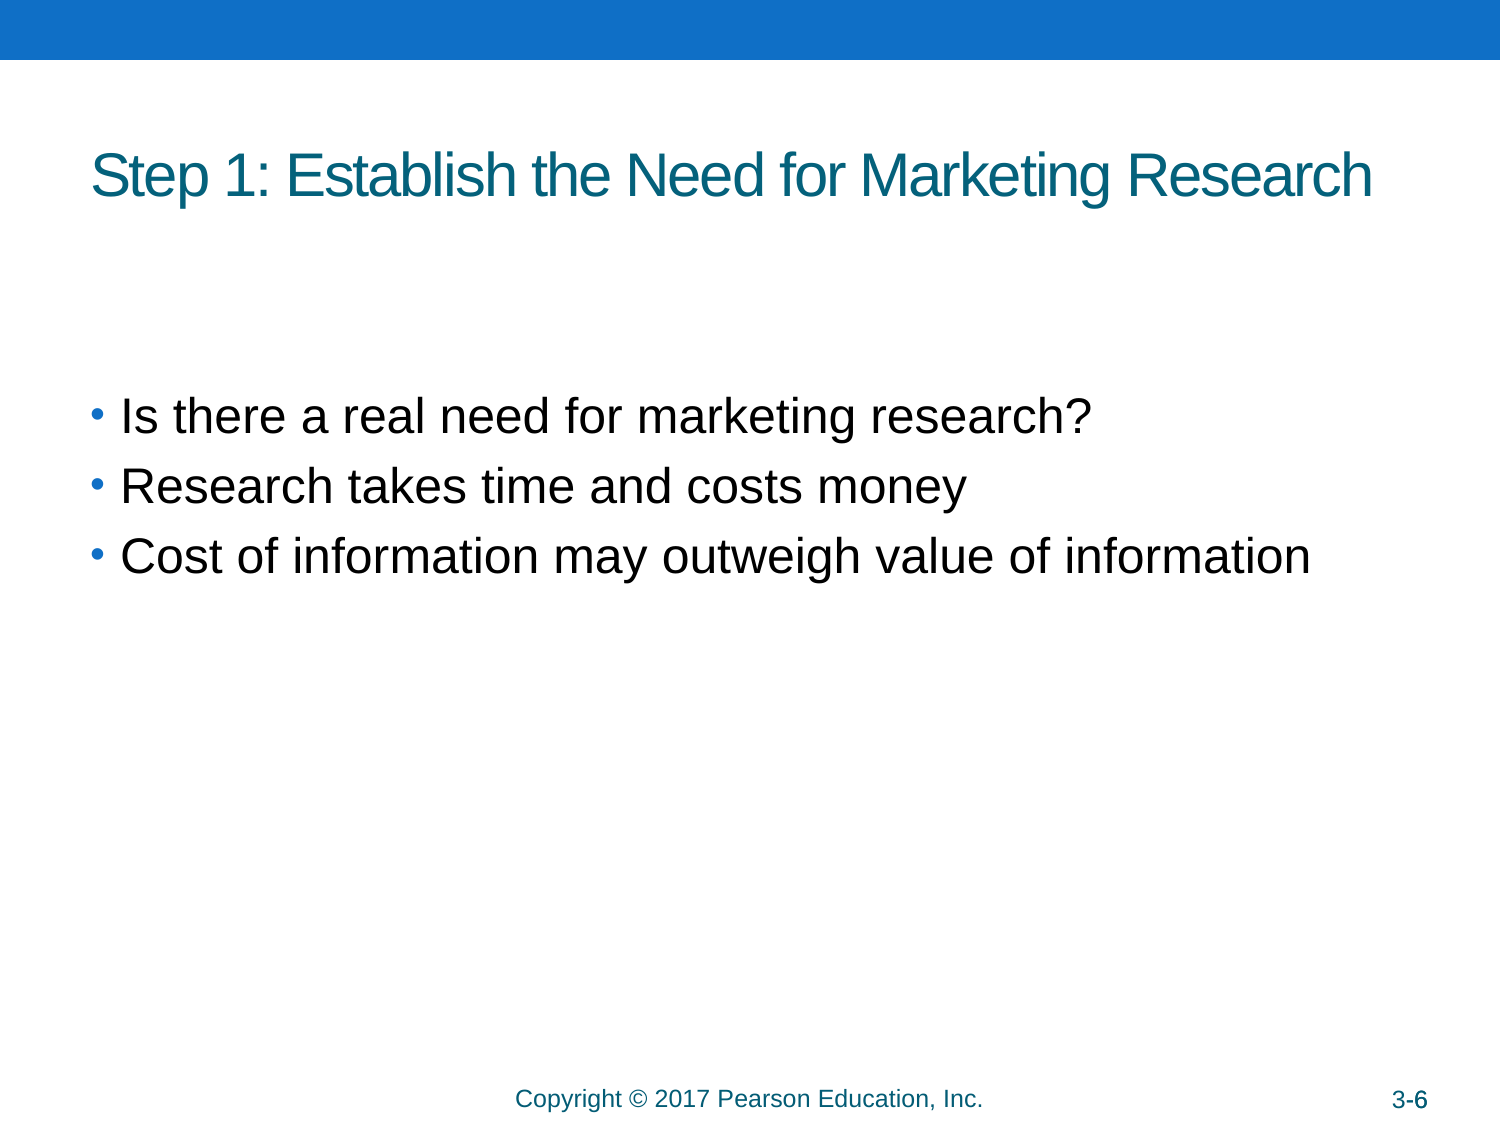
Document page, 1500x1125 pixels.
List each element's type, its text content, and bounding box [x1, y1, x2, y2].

title Step 1: Establish the Need for Marketing Research [75, 90, 1425, 253]
list Is there a real need for marketing research? Research takes time and costs money Cost of information may outweigh value of information [75, 376, 1425, 1125]
